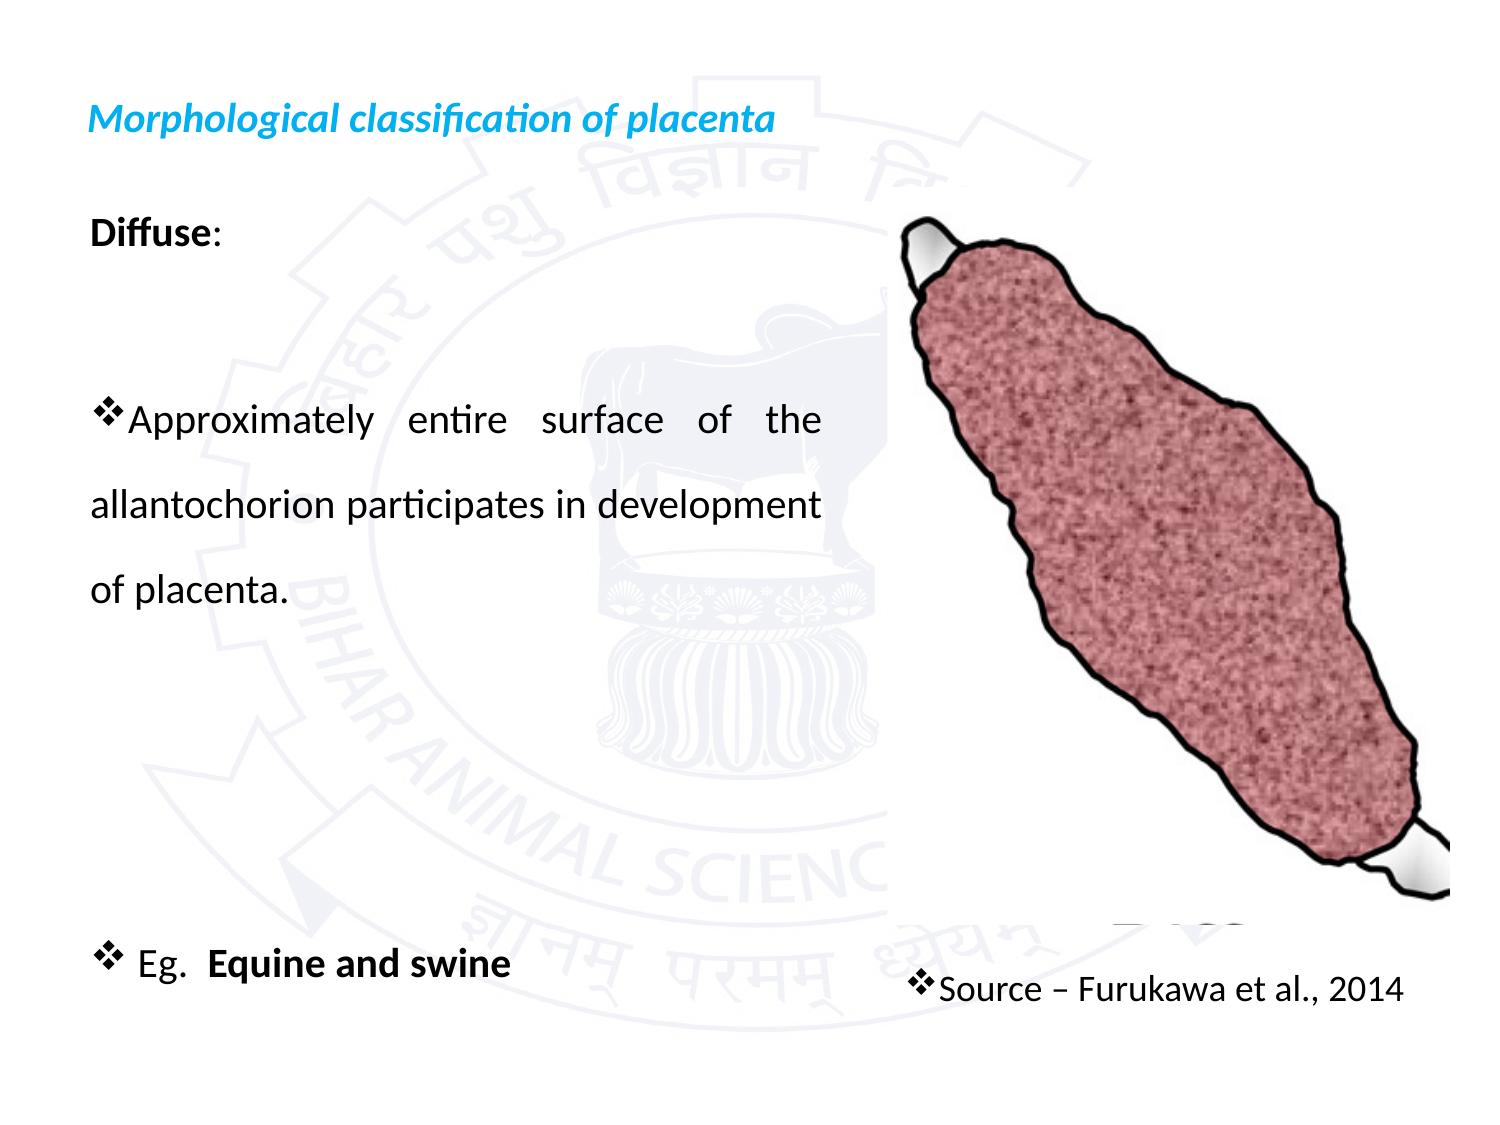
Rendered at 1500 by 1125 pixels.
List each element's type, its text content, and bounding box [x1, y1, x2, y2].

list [887, 187, 1451, 926]
list Diffuse: Approximately entire surface of the allantochorion participates in development of placenta. Eg. Equine and swine [75, 162, 838, 1050]
title Morphological classification of placenta [62, 37, 813, 148]
text_box Source – Furukawa et al., 2014 [889, 933, 1420, 1017]
